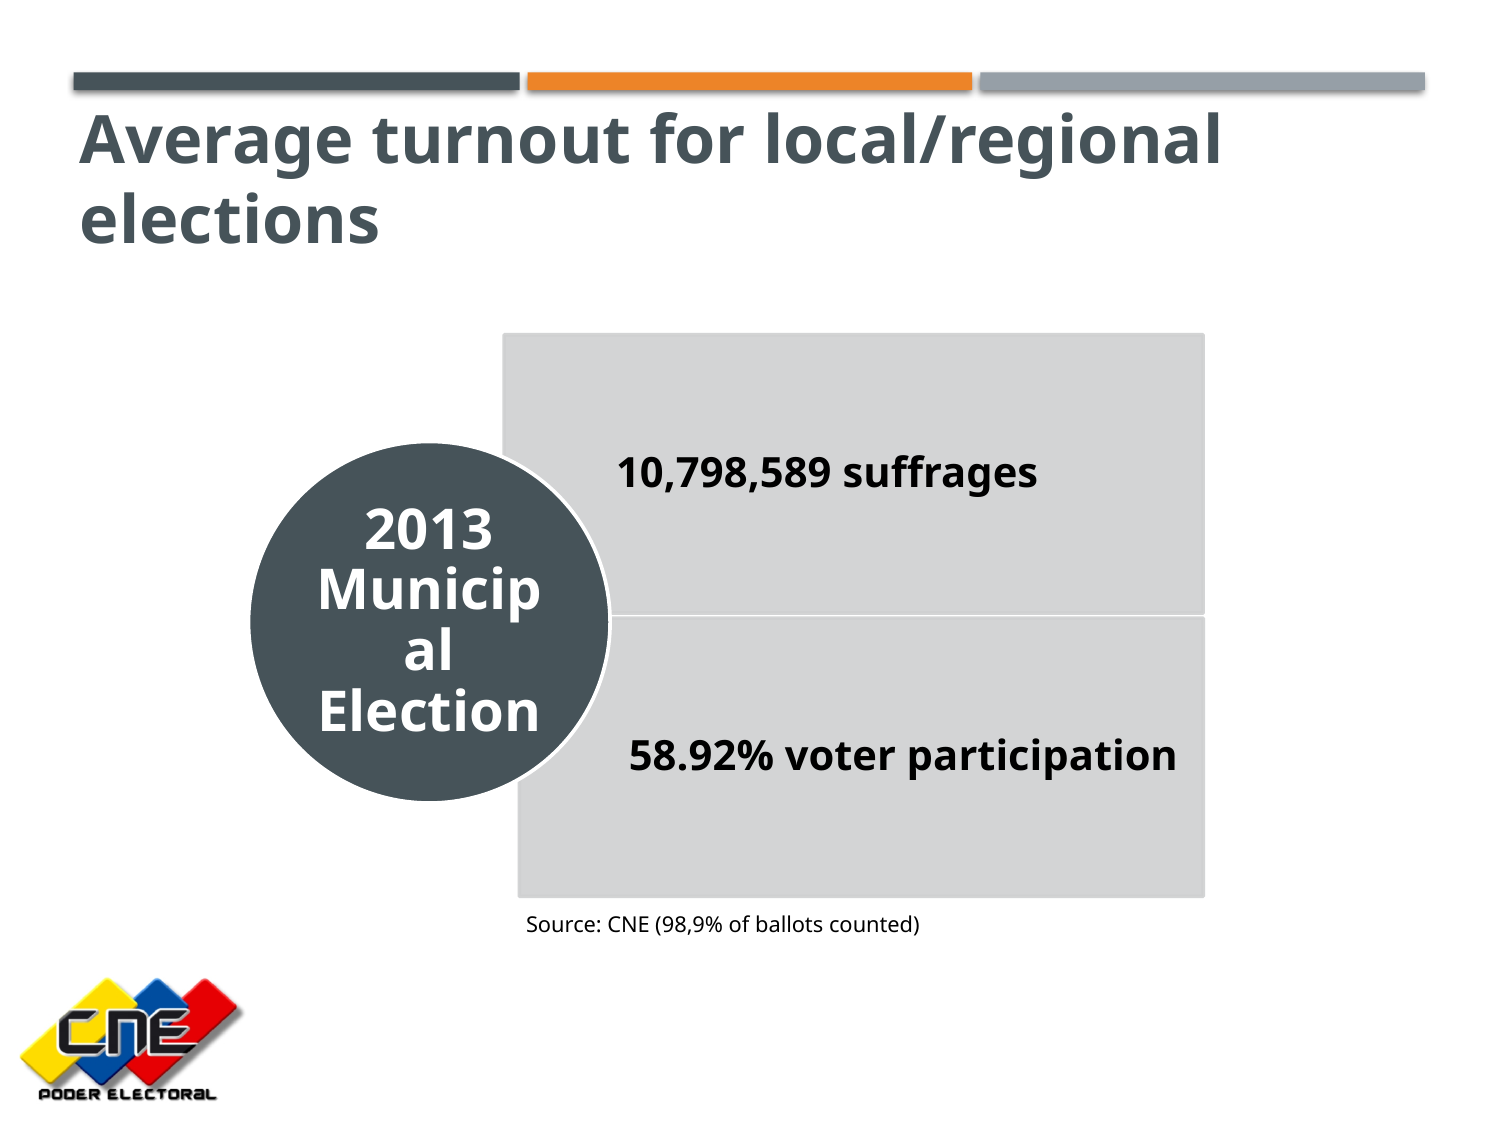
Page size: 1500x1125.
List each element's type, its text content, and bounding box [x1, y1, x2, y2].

text_box Average turnout for local/regional elections [64, 89, 1495, 208]
text_box Source: CNE (98,9% of ballots counted) [511, 907, 954, 945]
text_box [214, 227, 1286, 898]
picture [17, 975, 247, 1105]
